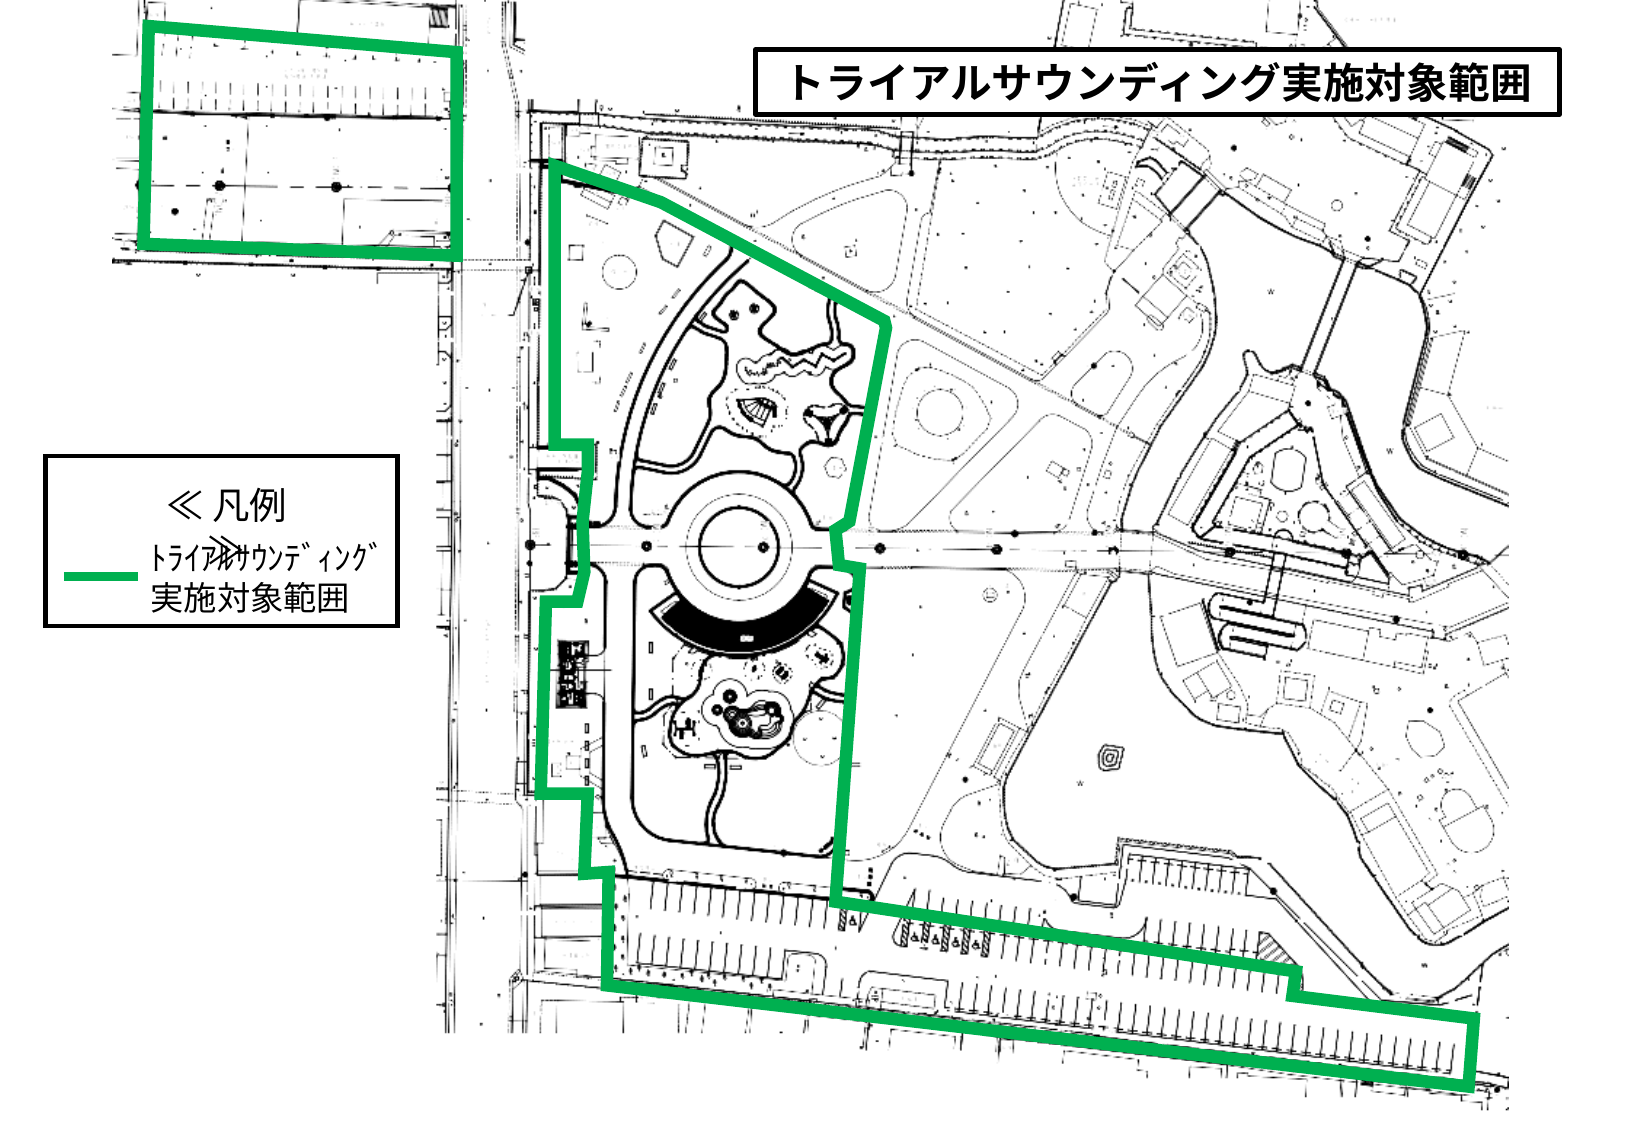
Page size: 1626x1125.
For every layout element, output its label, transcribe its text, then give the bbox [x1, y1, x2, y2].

text_box トライアルサウンディング実施対象範囲 [1509, 49, 1560, 115]
picture [112, 0, 1509, 1125]
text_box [45, 455, 421, 627]
